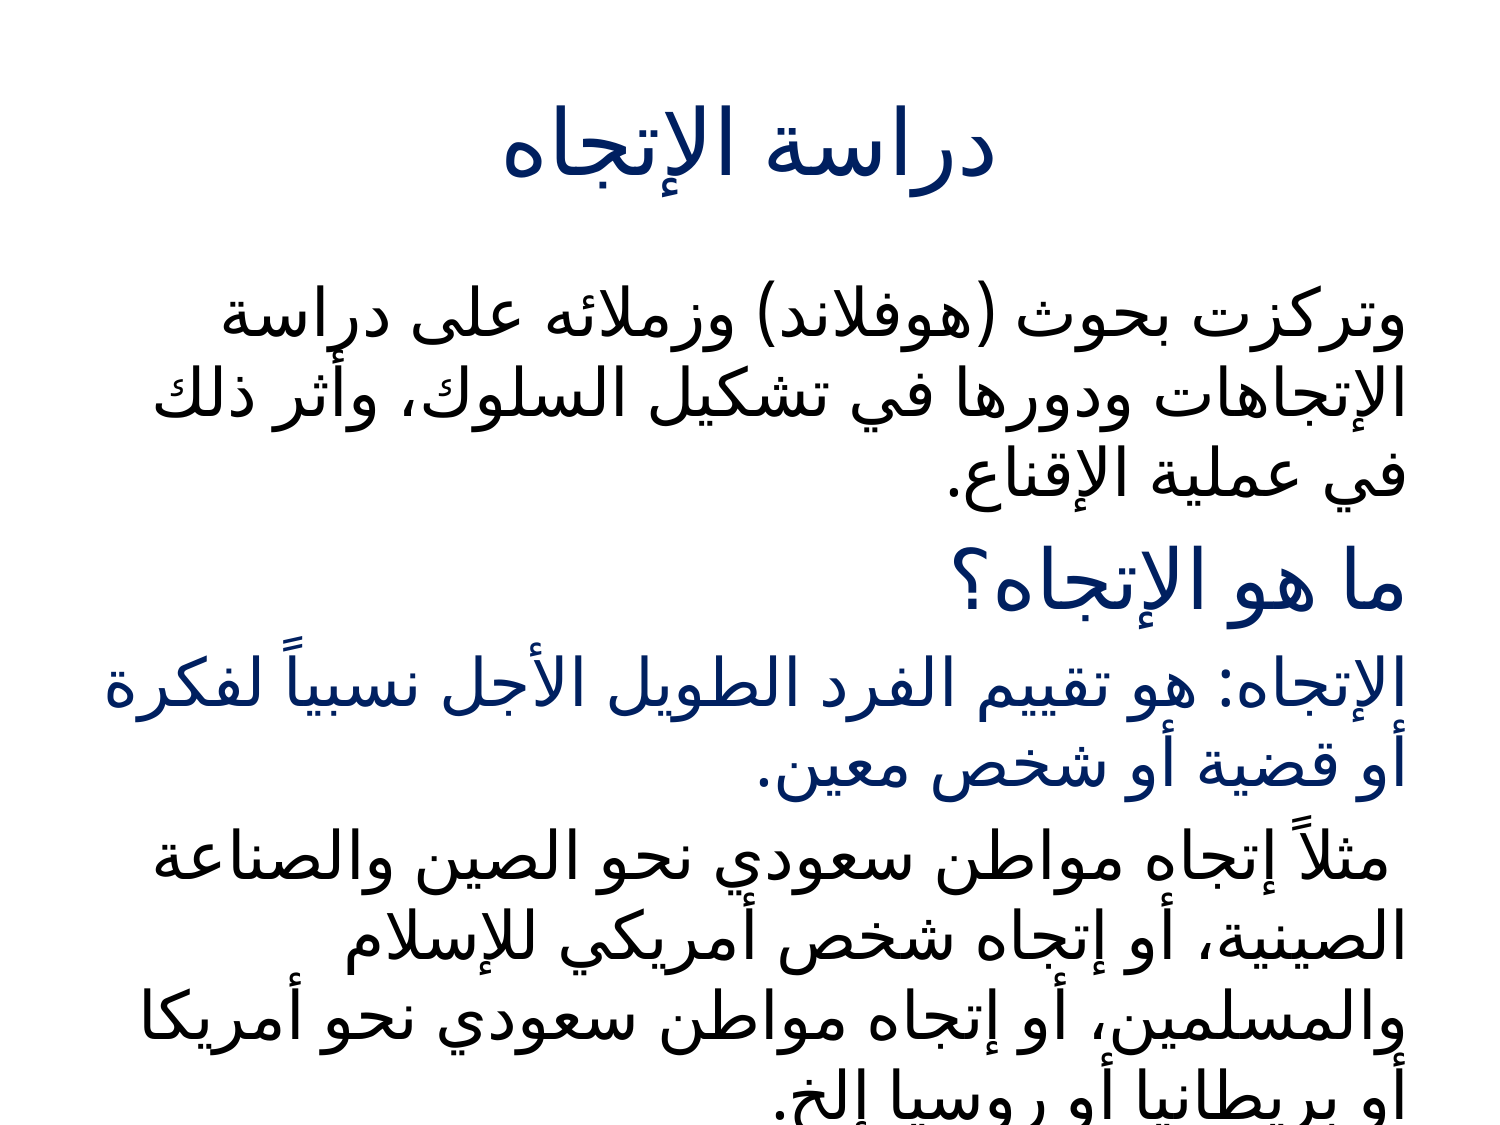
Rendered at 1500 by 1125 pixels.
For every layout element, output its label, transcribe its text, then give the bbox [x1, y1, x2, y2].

title دراسة الإتجاه [75, 45, 1425, 233]
list وتركزت بحوث (هوفلاند) وزملائه على دراسة الإتجاهات ودورها في تشكيل السلوك، وأثر ذلك في عملية الإقناع. ما هو الإتجاه؟ الإتجاه: هو تقييم الفرد الطويل الأجل نسبياً لفكرة أو قضية أو شخص معين. مثلاً إتجاه مواطن سعودي نحو الصين والصناعة الصينية، أو إتجاه شخص أمريكي للإسلام والمسلمين، أو إتجاه مواطن سعودي نحو أمريكا أو بريطانيا أو روسيا إلخ. [75, 262, 1425, 1005]
